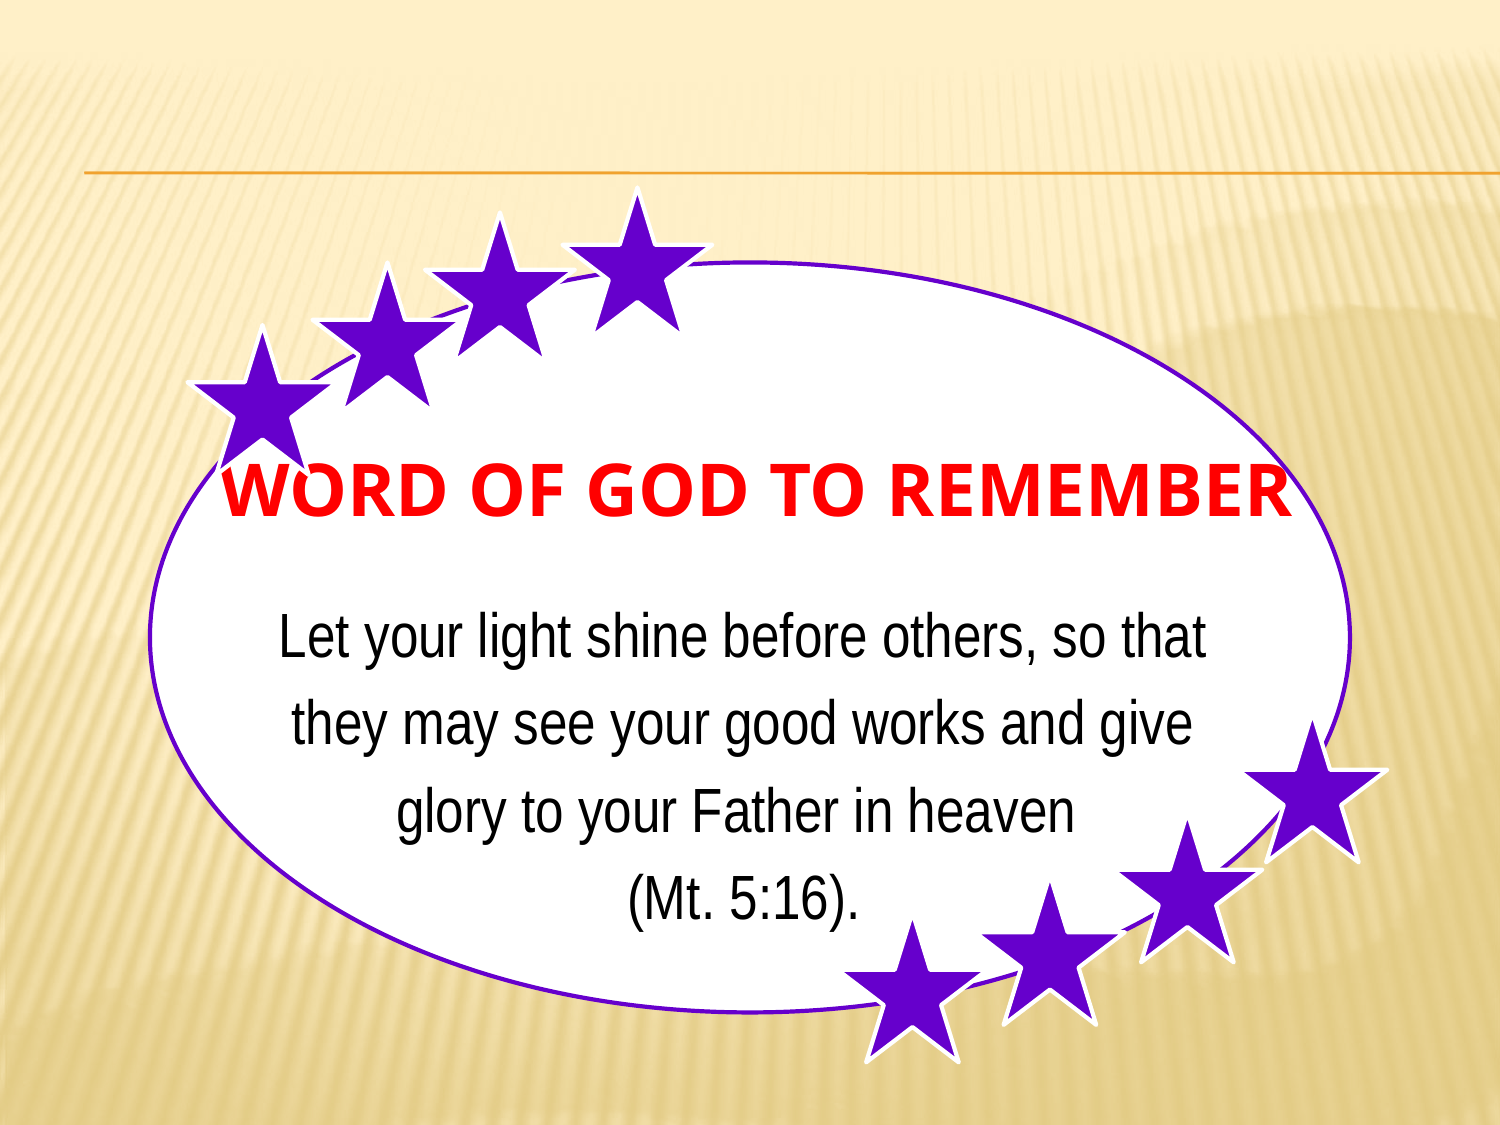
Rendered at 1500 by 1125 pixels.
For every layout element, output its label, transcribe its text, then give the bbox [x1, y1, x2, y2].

text_box [238, 443, 287, 462]
text_box [422, 210, 577, 365]
text_box [185, 322, 340, 477]
list Let your light shine before others, so that they may see your good works and give glory to your Father in heaven (Mt. 5:16). [112, 587, 1375, 913]
text_box [338, 913, 909, 1015]
text_box [1325, 525, 1347, 587]
text_box [916, 913, 1035, 990]
text_box [310, 260, 464, 415]
text_box [1235, 710, 1390, 865]
title Word of God to Remember [187, 462, 1325, 587]
text_box [153, 503, 187, 587]
text_box [835, 910, 990, 1065]
text_box [1110, 810, 1265, 965]
text_box [560, 185, 715, 340]
text_box [294, 260, 1283, 462]
text_box [1065, 913, 1153, 932]
text_box [972, 872, 1127, 1027]
